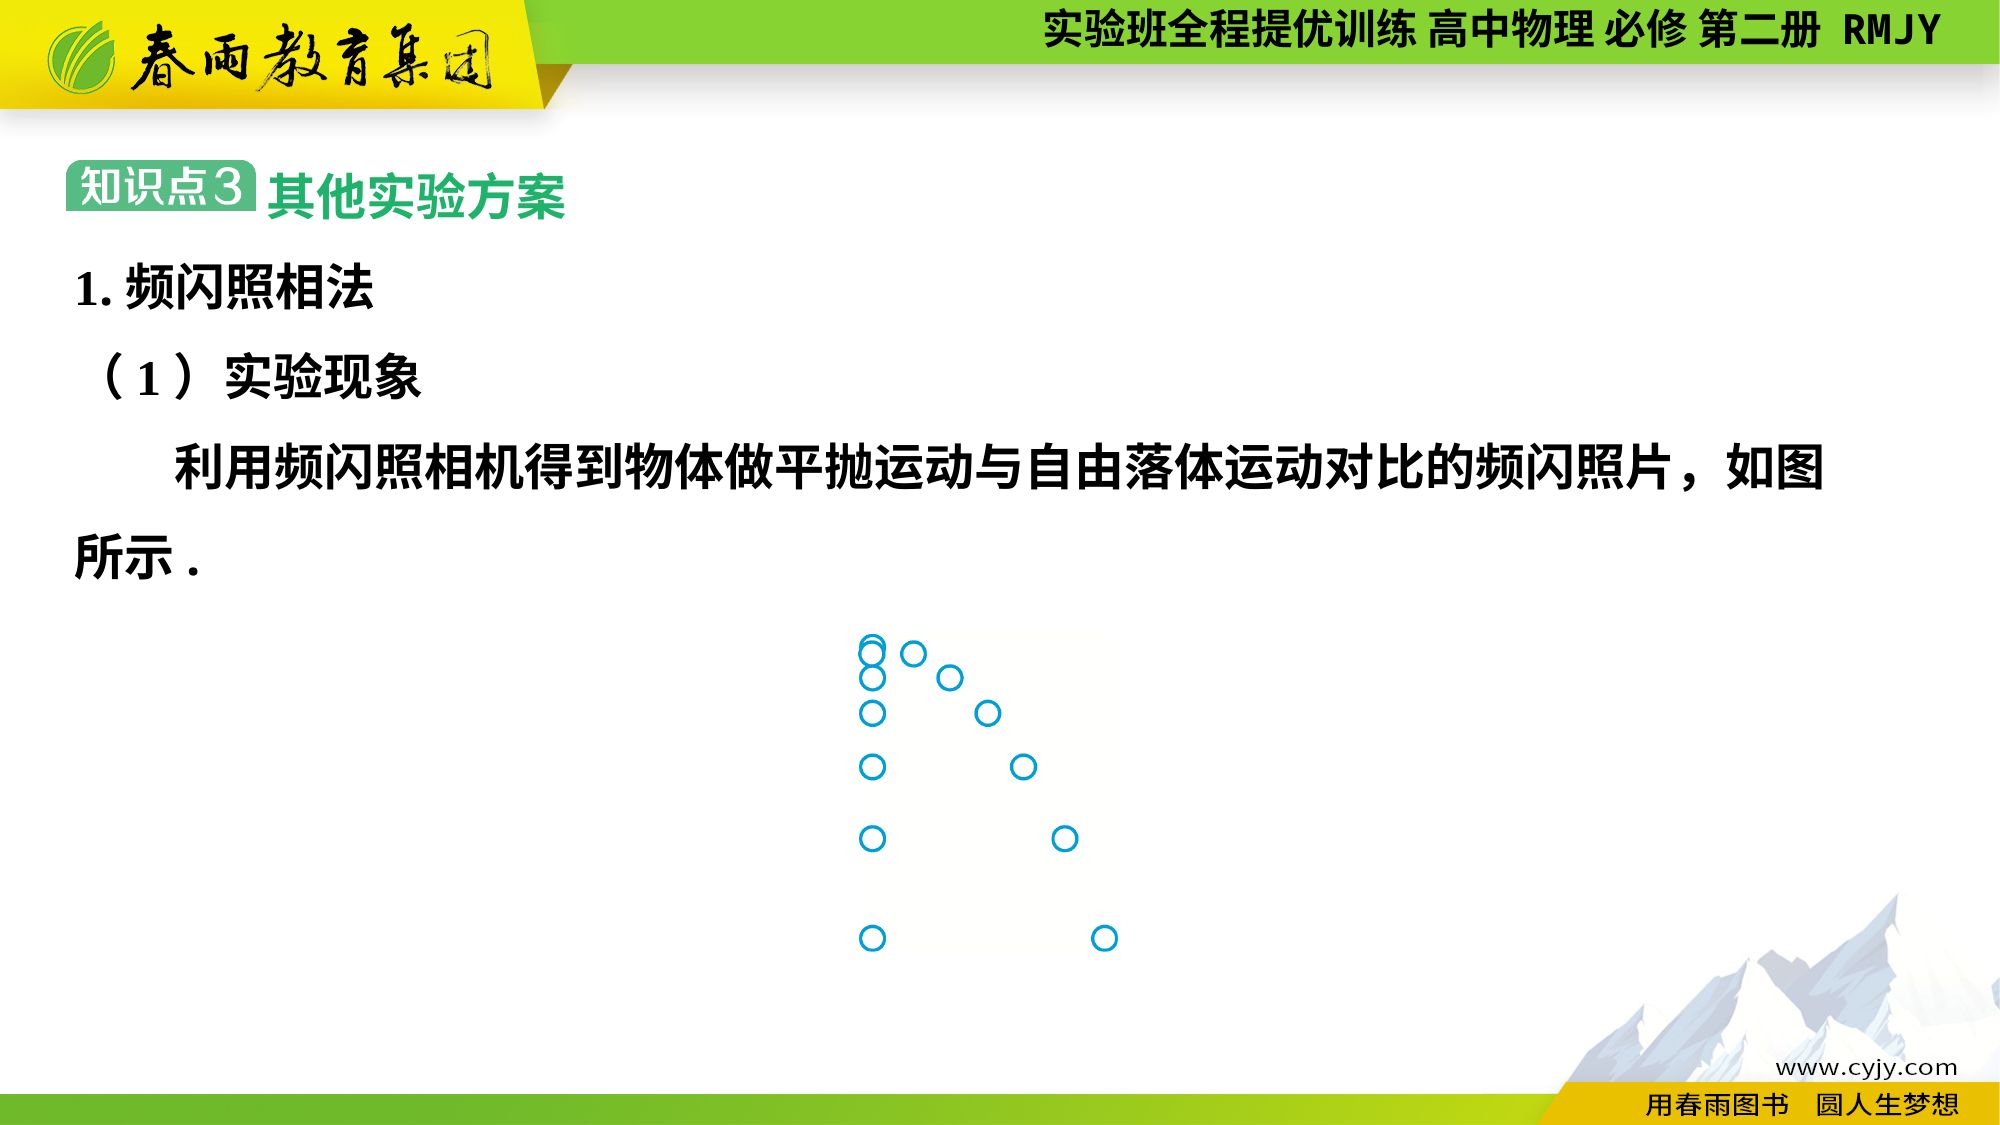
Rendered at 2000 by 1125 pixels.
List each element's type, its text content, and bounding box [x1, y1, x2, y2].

list 其他实验方案 1.频闪照相法 （1）实验现象 利用频闪照相机得到物体做平抛运动与自由落体运动对比的频闪照片，如图 所示. [59, 128, 1944, 598]
picture [0, 0, 2000, 1125]
